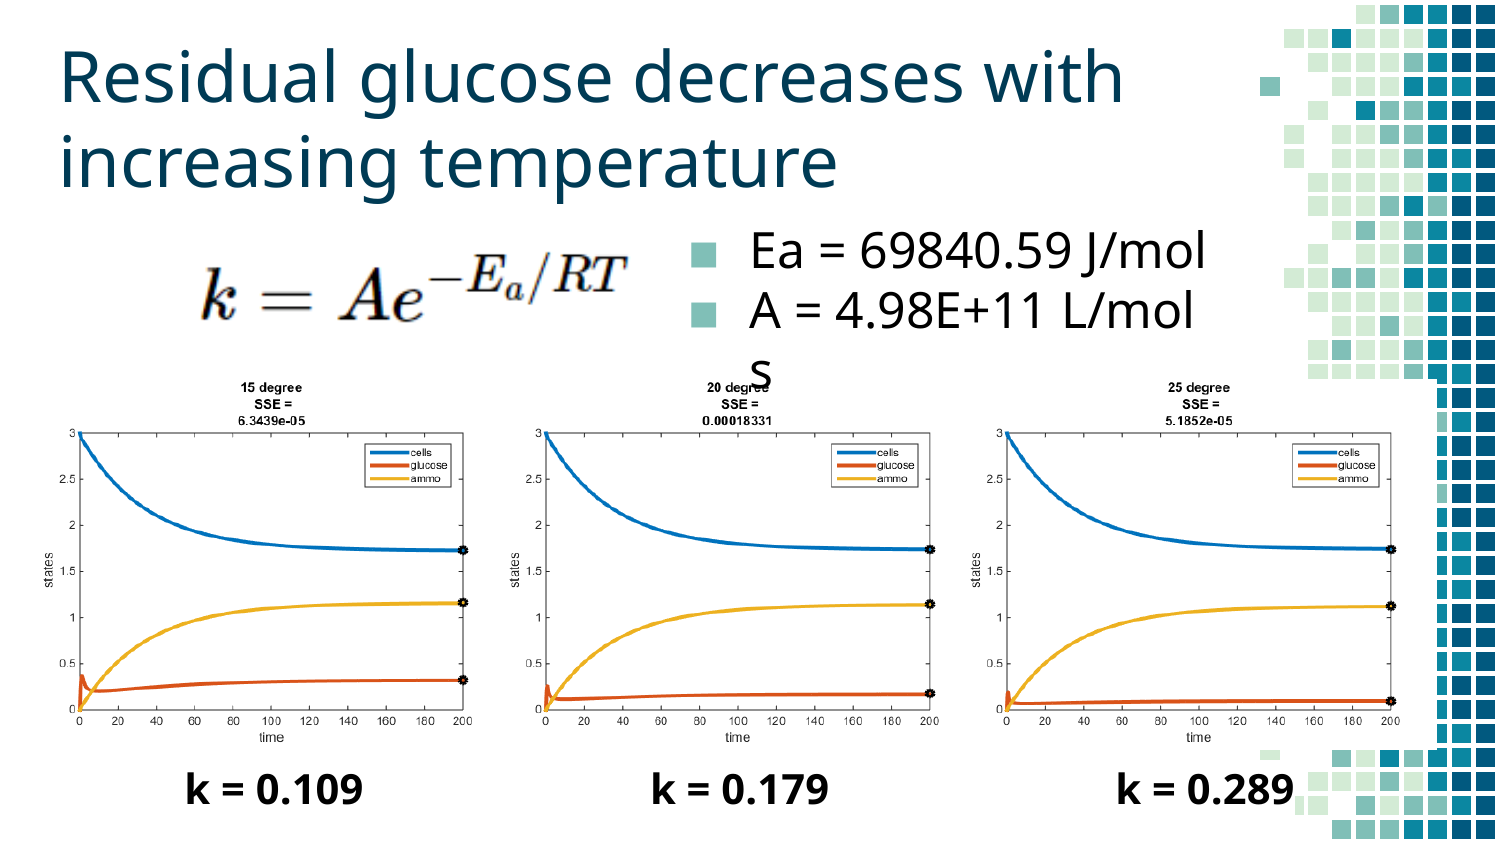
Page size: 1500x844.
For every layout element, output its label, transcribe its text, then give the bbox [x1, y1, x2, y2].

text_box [14, 379, 1437, 751]
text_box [163, 203, 1241, 380]
text_box k = 0.289 [1066, 759, 1345, 813]
title Residual glucose decreases with increasing temperature [43, 22, 1284, 217]
text_box k = 0.179 [600, 759, 879, 813]
text_box k = 0.109 [135, 759, 414, 813]
